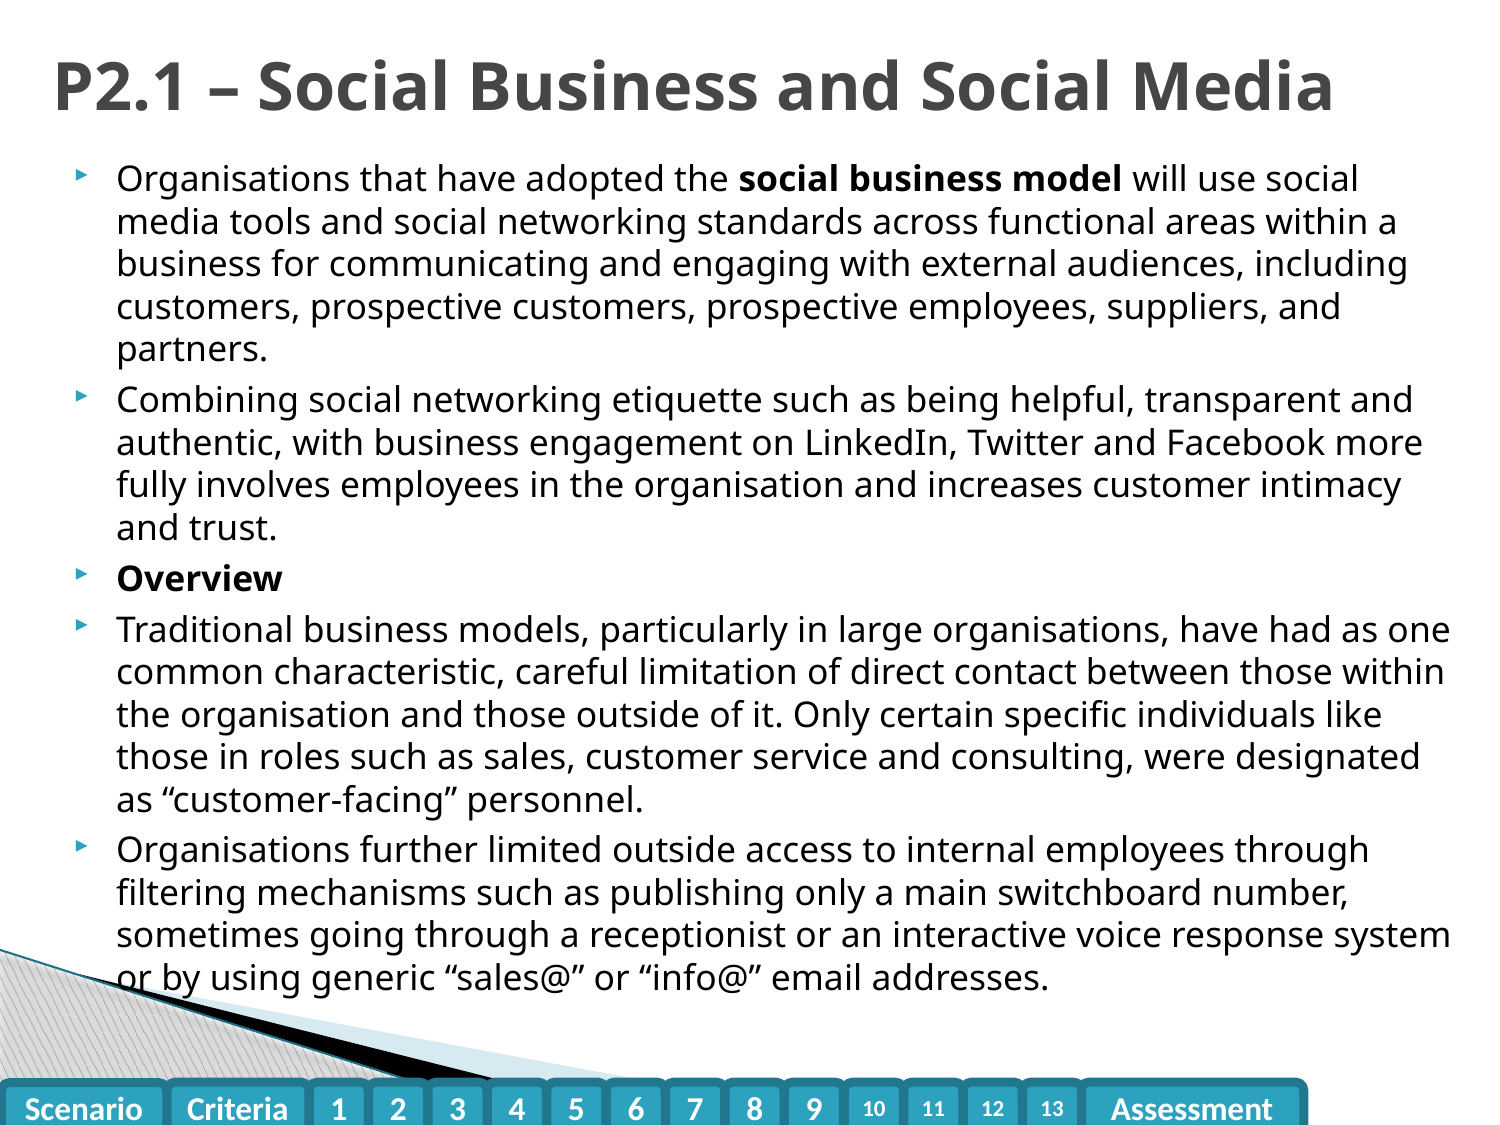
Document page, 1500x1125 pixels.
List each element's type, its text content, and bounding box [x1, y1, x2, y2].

list Organisations that have adopted the social business model will use social media tools and social networking standards across functional areas within a business for communicating and engaging with external audiences, including customers, prospective customers, prospective employees, suppliers, and partners. Combining social networking etiquette such as being helpful, transparent and authentic, with business engagement on LinkedIn, Twitter and Facebook more fully involves employees in the organisation and increases customer intimacy and trust. Overview Traditional business models, particularly in large organisations, have had as one common characteristic, careful limitation of direct contact between those within the organisation and those outside of it. Only certain specific individuals like those in roles such as sales, customer service and consulting, were designated as “customer-facing” personnel. Organisations further limited outside access to internal employees through filtering mechanisms such as publishing only a main switchboard number, sometimes going through a receptionist or an interactive voice response system or by using generic “sales@” or “info@” email addresses. [41, 149, 1471, 1035]
title P2.1 – Social Business and Social Media [37, 19, 1471, 149]
